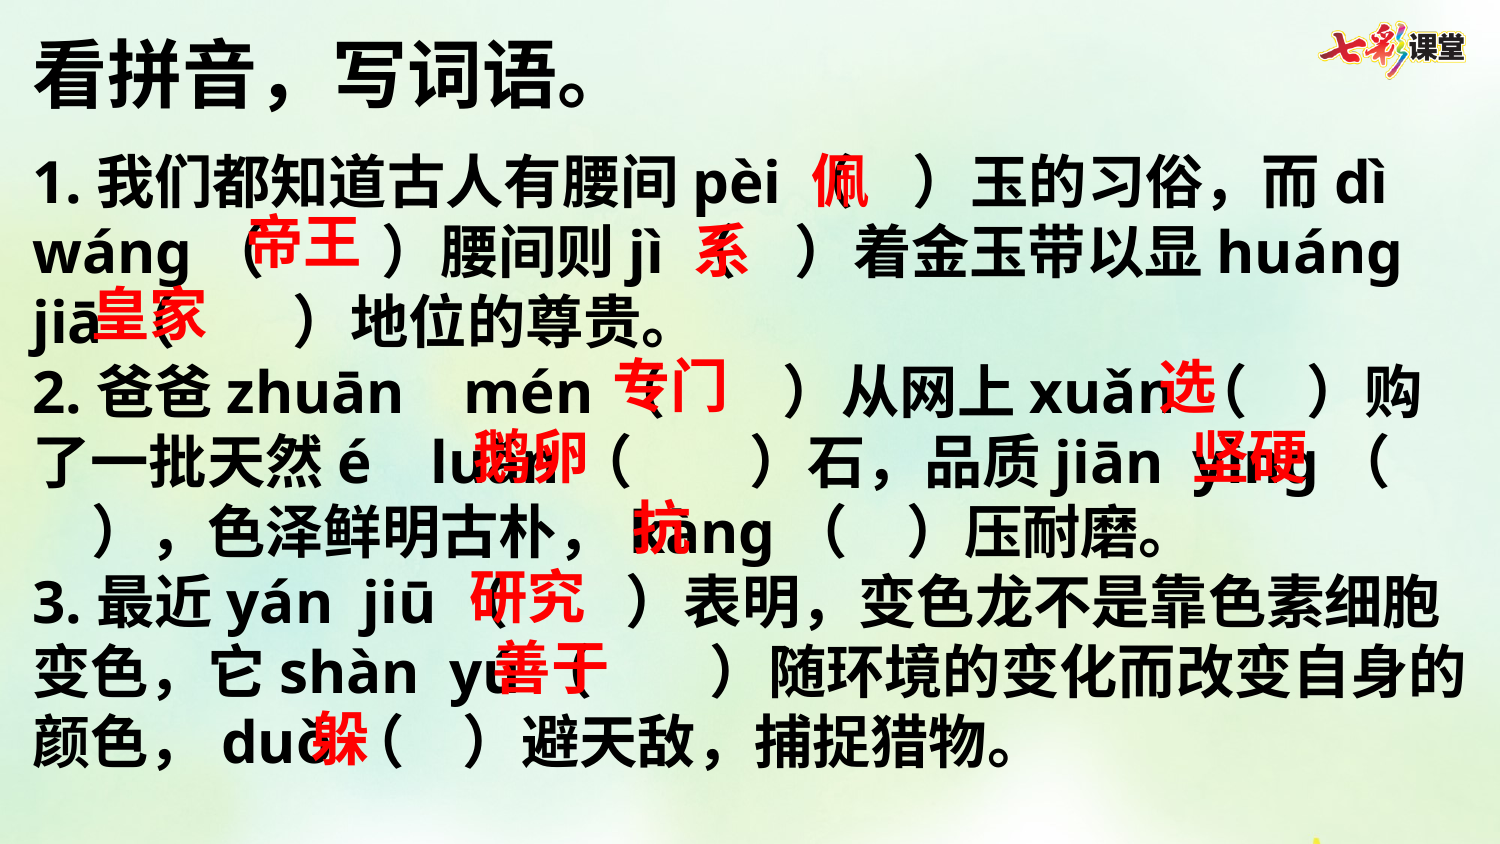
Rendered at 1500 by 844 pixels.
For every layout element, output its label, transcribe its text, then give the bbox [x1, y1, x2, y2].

text_box 系 [679, 207, 806, 292]
text_box 专门 [597, 341, 764, 427]
text_box 皇家 [76, 269, 266, 354]
text_box 抗 [618, 483, 745, 569]
text_box 佩 [797, 136, 924, 221]
text_box 躲 [296, 694, 423, 780]
text_box 善于 [478, 623, 656, 709]
text_box 研究 [454, 552, 620, 638]
text_box 鹅卵 [458, 412, 624, 498]
text_box 坚硬 [1176, 412, 1354, 498]
text_box 选 [1143, 343, 1270, 428]
text_box 看拼音，写词语。 [17, 20, 725, 125]
text_box 帝王 [230, 198, 384, 283]
text_box 1.我们都知道古人有腰间pèi（ ）玉的习俗，而dì wáng（ ）腰间则jì（ ）着金玉带以显huáng jiā（ ）地位的尊贵。 2.爸爸zhuān mén（ ）从网上xuǎn（ ）购了一批天然é luǎn（ ）石，品质jiān yìng（ ），色泽鲜明古朴，kàng（ ）压耐磨。 3.最近yán jiū（ ）表明，变色龙不是靠色素细胞变色，它shàn yú（ ）随环境的变化而改变自身的颜色，duǒ（ ）避天敌，捕捉猎物。 [17, 137, 1483, 783]
picture [0, 0, 1500, 844]
